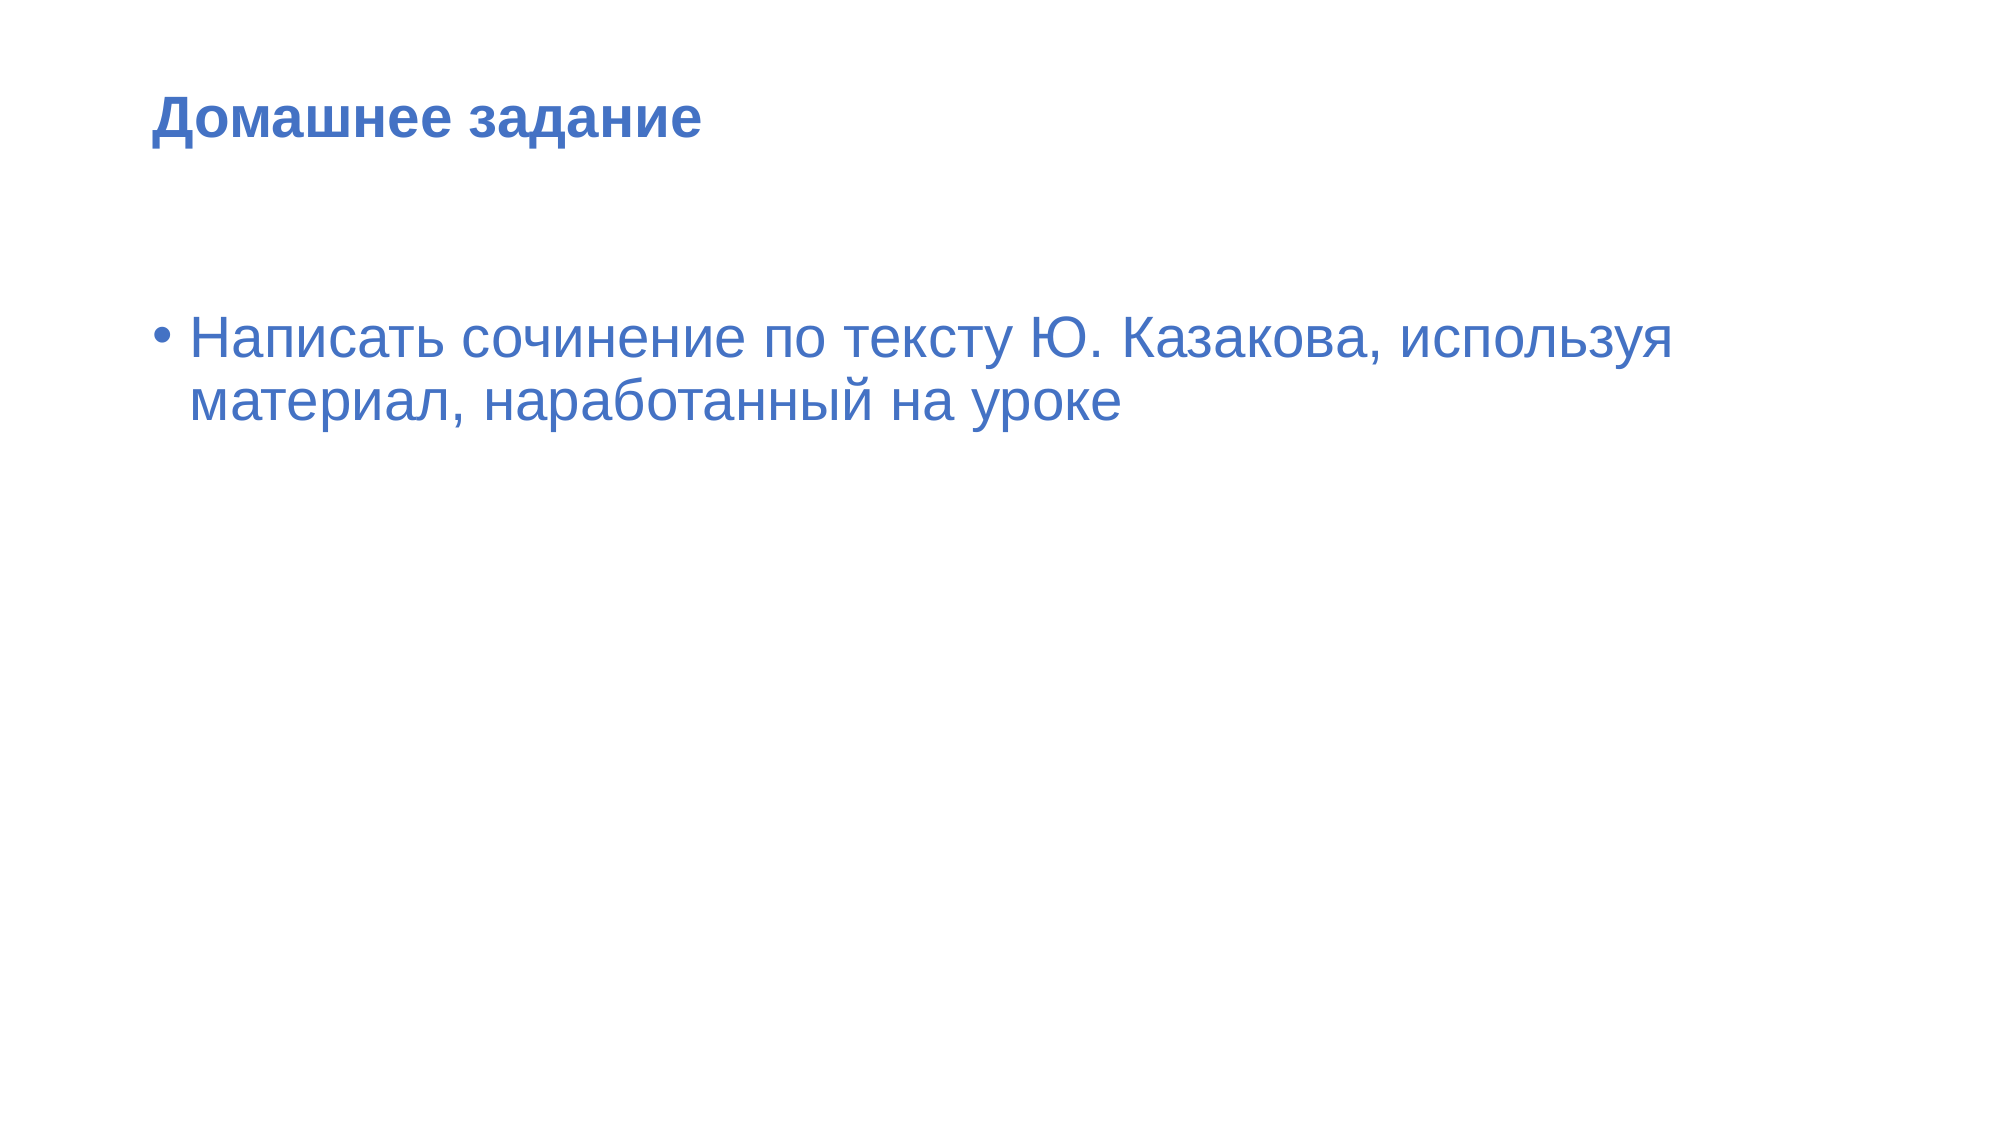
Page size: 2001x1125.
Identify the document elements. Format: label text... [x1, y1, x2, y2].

title Домашнее задание [137, 59, 1863, 278]
list Написать сочинение по тексту Ю. Казакова, используя материал, наработанный на уроке [137, 299, 1863, 1014]
